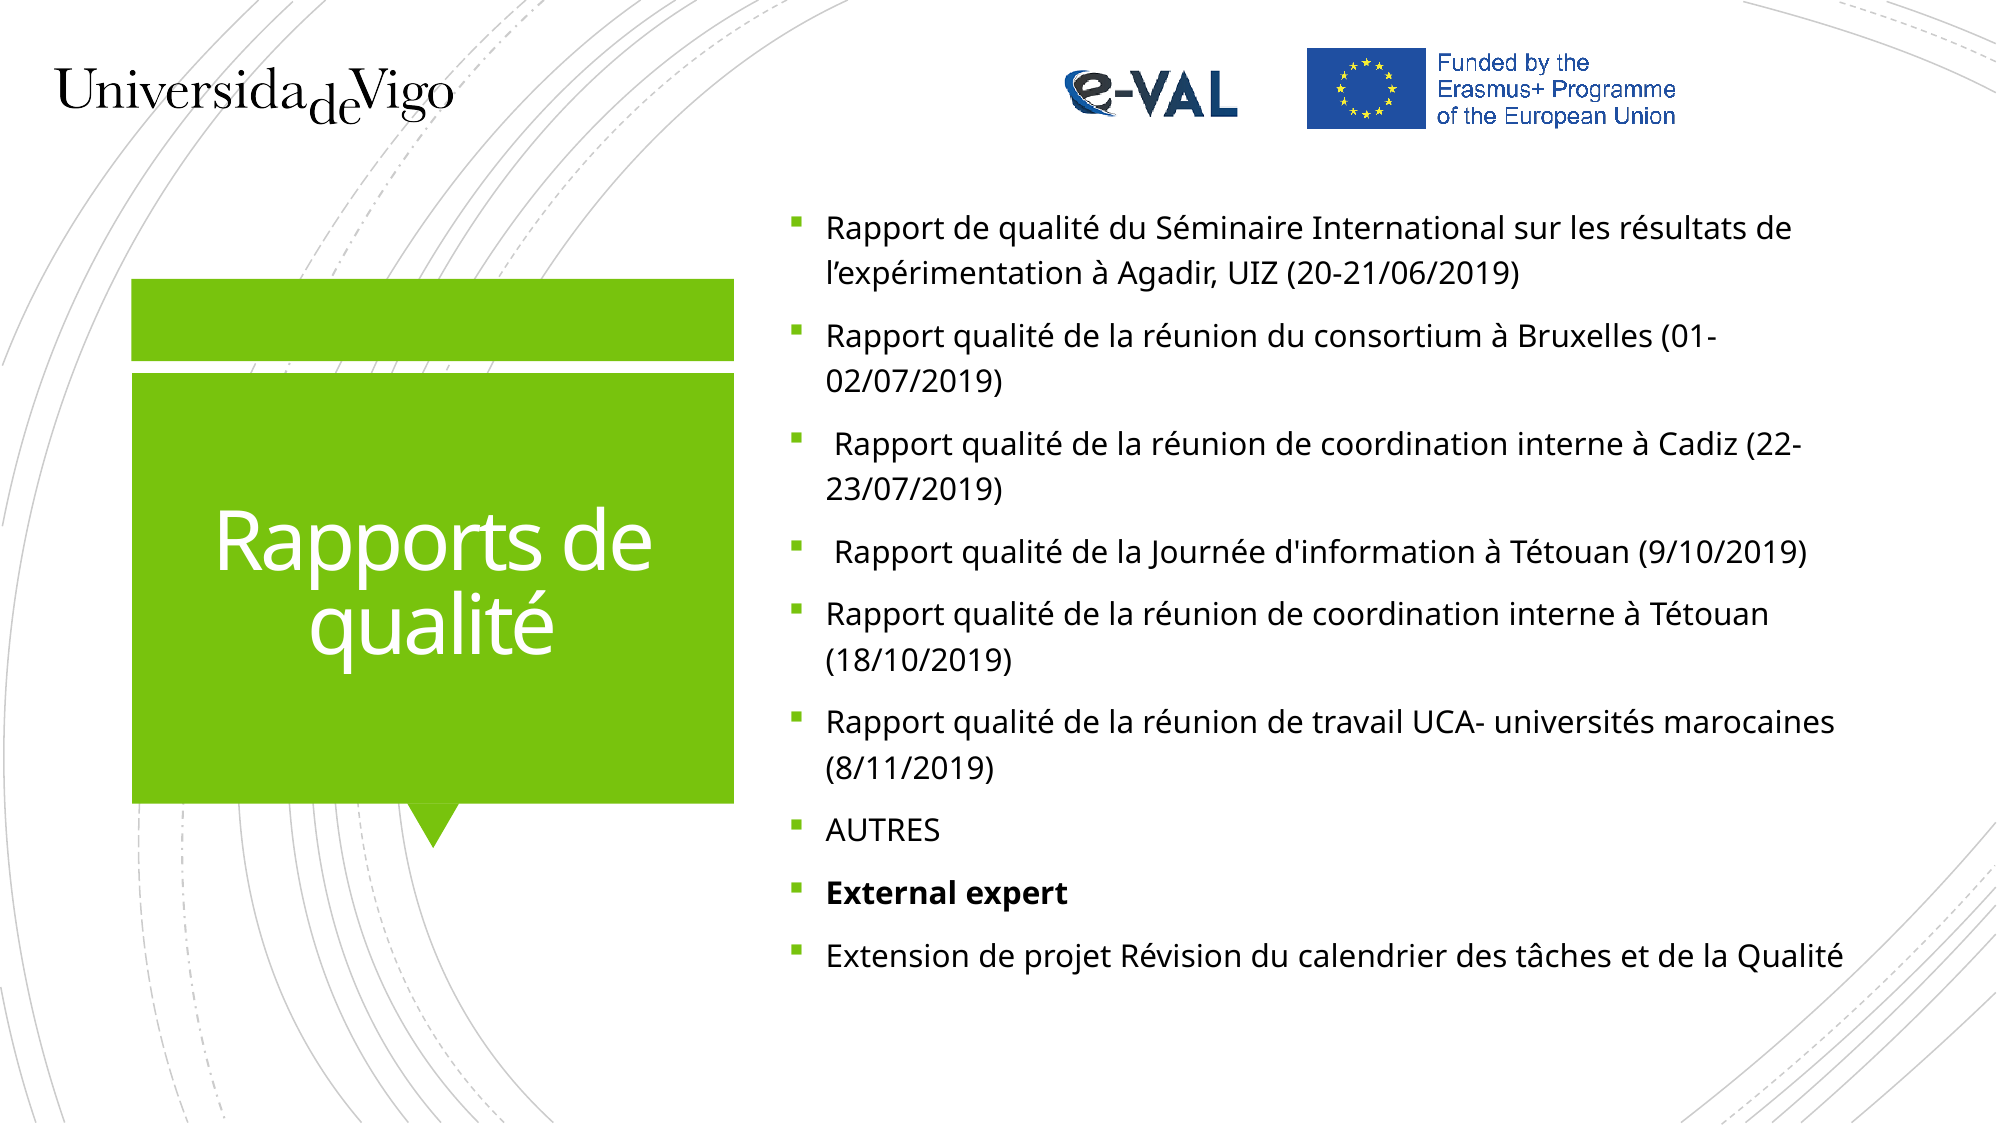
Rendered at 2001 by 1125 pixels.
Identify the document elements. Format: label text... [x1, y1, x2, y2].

title Rapports de qualité [145, 385, 720, 789]
picture [42, 48, 465, 143]
picture [1055, 51, 1251, 130]
picture [1307, 48, 1675, 129]
list Rapport de qualité du Séminaire International sur les résultats de l’expérimentation à Agadir, UIZ (20-21/06/2019) Rapport qualité de la réunion du consortium à Bruxelles (01-02/07/2019) Rapport qualité de la réunion de coordination interne à Cadiz (22-23/07/2019) Rapport qualité de la Journée d'information à Tétouan (9/10/2019) Rapport qualité de la réunion de coordination interne à Tétouan (18/10/2019) Rapport qualité de la réunion de travail UCA- universités marocaines (8/11/2019) AUTRES External expert Extension de projet Révision du calendrier des tâches et de la Qualité [773, 189, 1907, 985]
